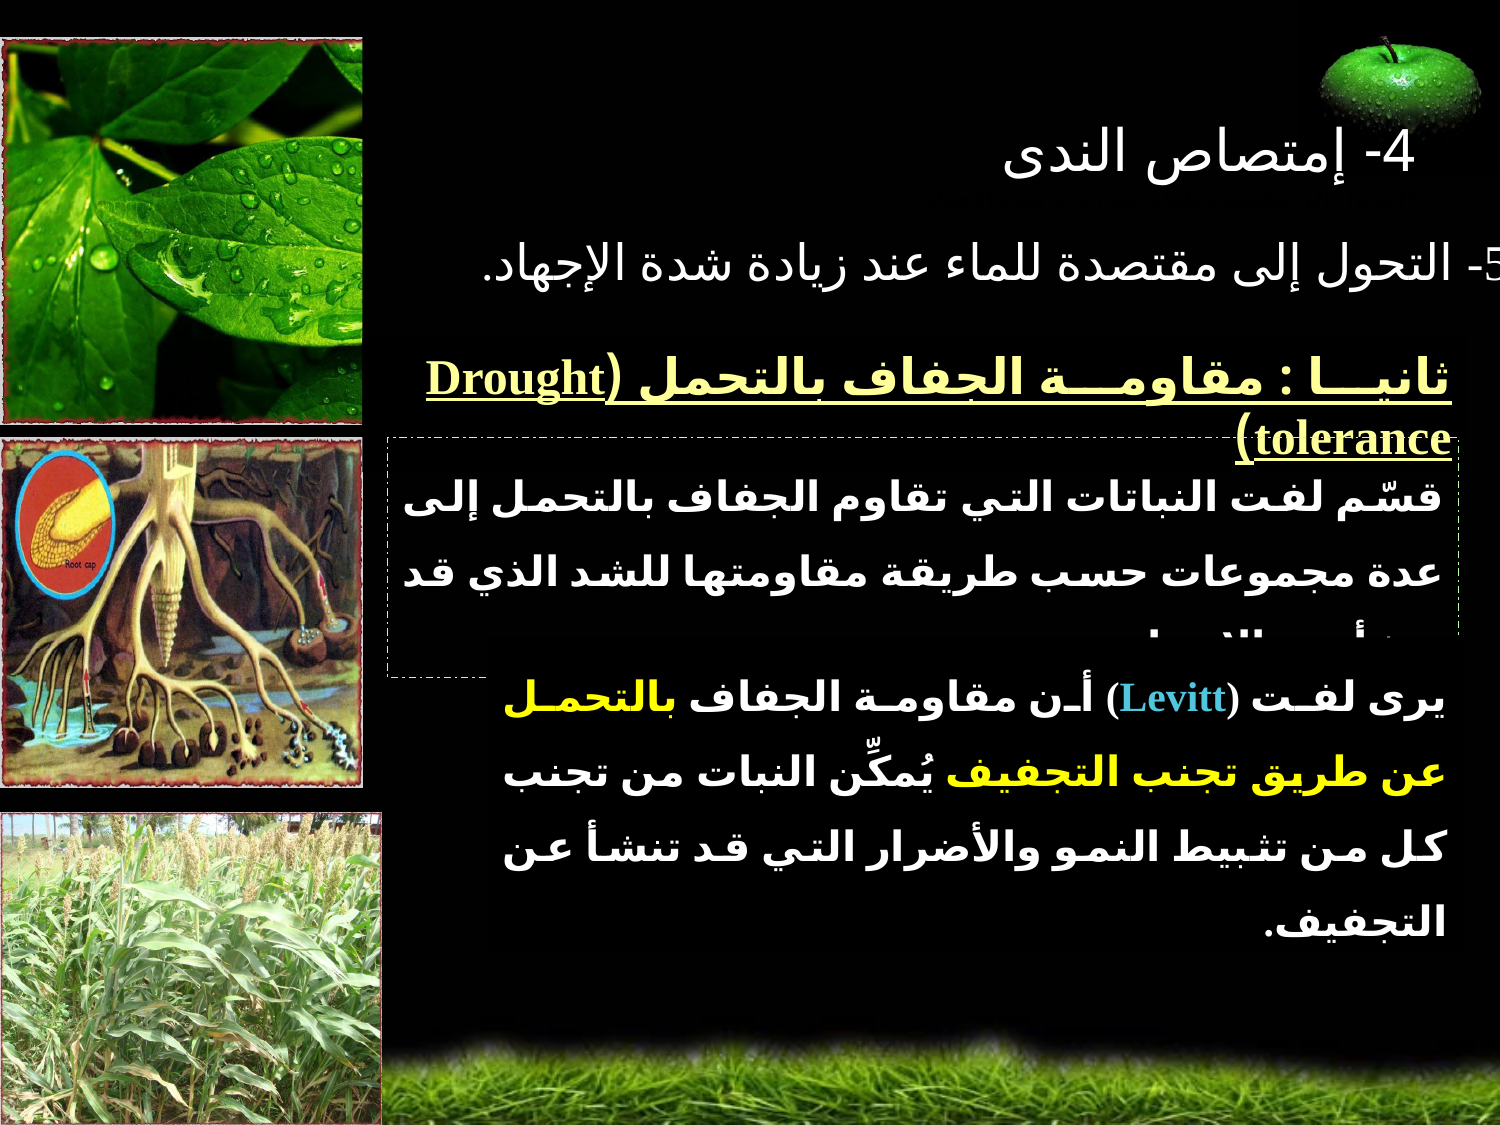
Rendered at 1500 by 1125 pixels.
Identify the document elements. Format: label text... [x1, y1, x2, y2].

text_box ثانيا : مقاومة الجفاف بالتحمل (Drought tolerance) [362, 337, 1467, 473]
text_box قسّم لفت النباتات التي تقاوم الجفاف بالتحمل إلى عدة مجموعات حسب طريقة مقاومتها للشد الذي قد ينشأ عن الإجهاد . [387, 437, 1459, 678]
text_box 5- التحول إلى مقتصدة للماء عند زيادة شدة الإجهاد. [466, 222, 1500, 298]
text_box يرى لفت (Levitt) أن مقاومة الجفاف بالتحمل عن طريق تجنب التجفيف يُمكِّن النبات من تجنب كل من تثبيط النمو والأضرار التي قد تنشأ عن التجفيف. [487, 637, 1463, 953]
text_box 4- إمتصاص الندى التحول إلى مقتصدة للماء عند زيادة شدة الإجهاد. [366, 105, 1431, 221]
picture [0, 0, 1500, 1125]
